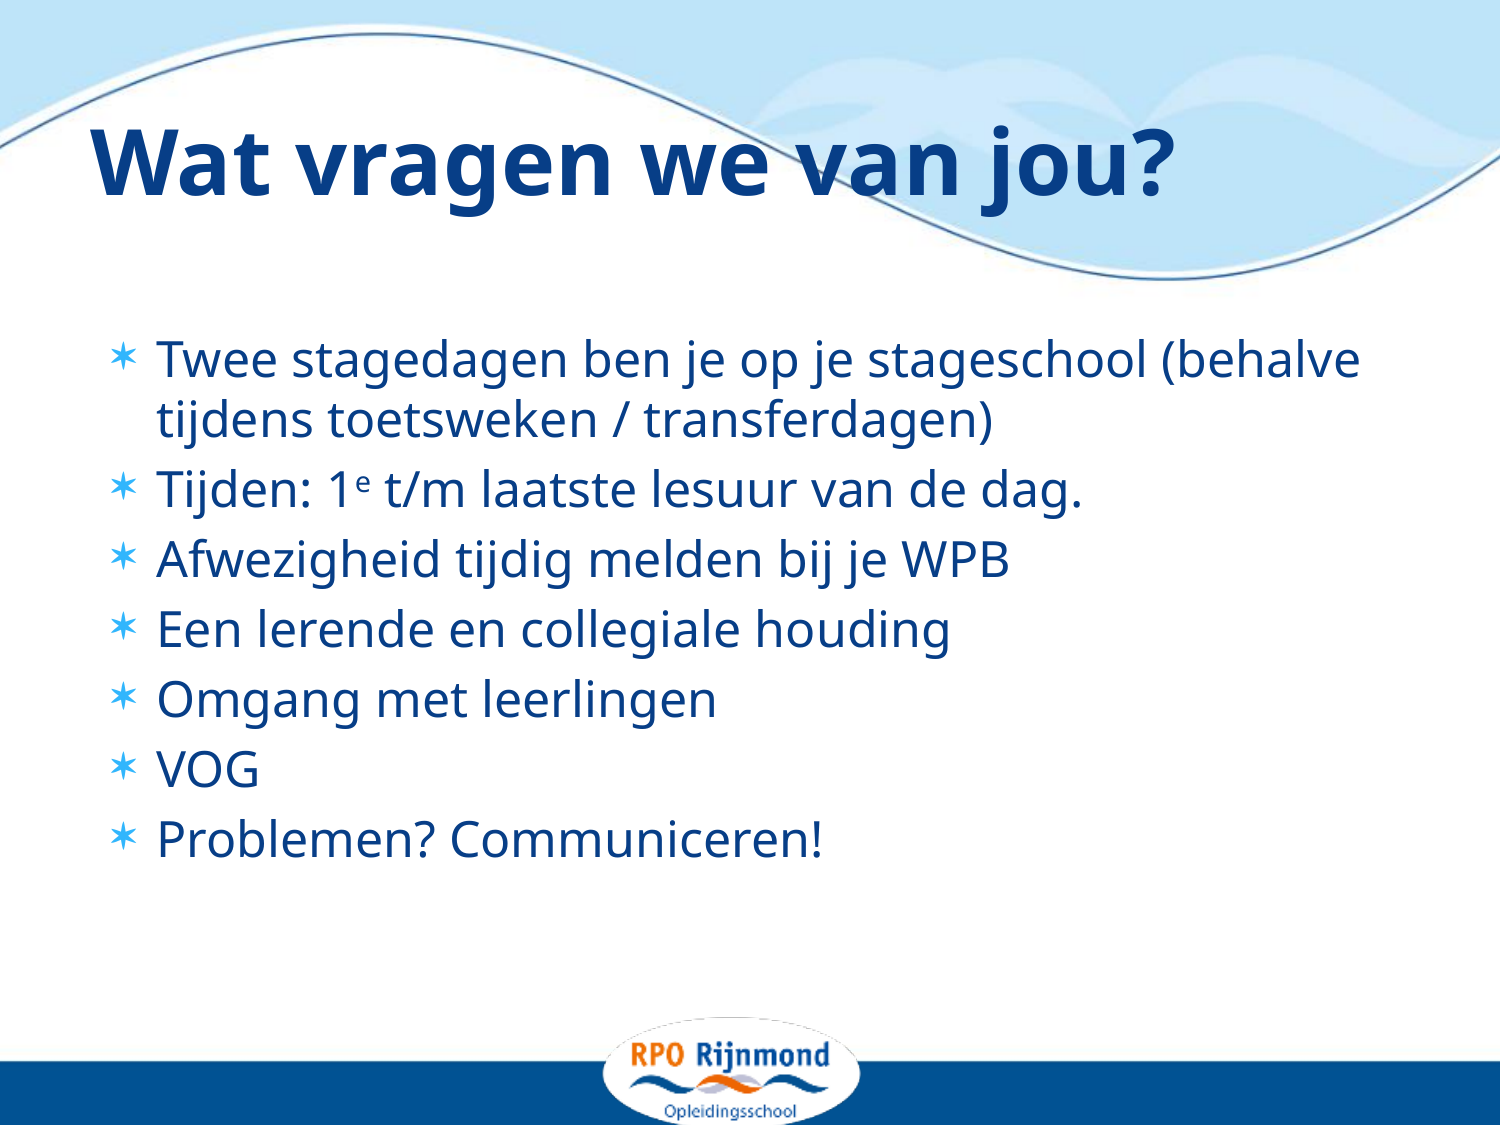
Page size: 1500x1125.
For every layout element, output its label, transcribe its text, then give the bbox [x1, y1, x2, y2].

title Wat vragen we van jou? [75, 55, 1425, 261]
picture [0, 0, 1500, 1125]
list Twee stagedagen ben je op je stageschool (behalve tijdens toetsweken / transferdagen) Tijden: 1e t/m laatste lesuur van de dag. Afwezigheid tijdig melden bij je WPB Een lerende en collegiale houding Omgang met leerlingen VOG Problemen? Communiceren! [96, 320, 1469, 1007]
